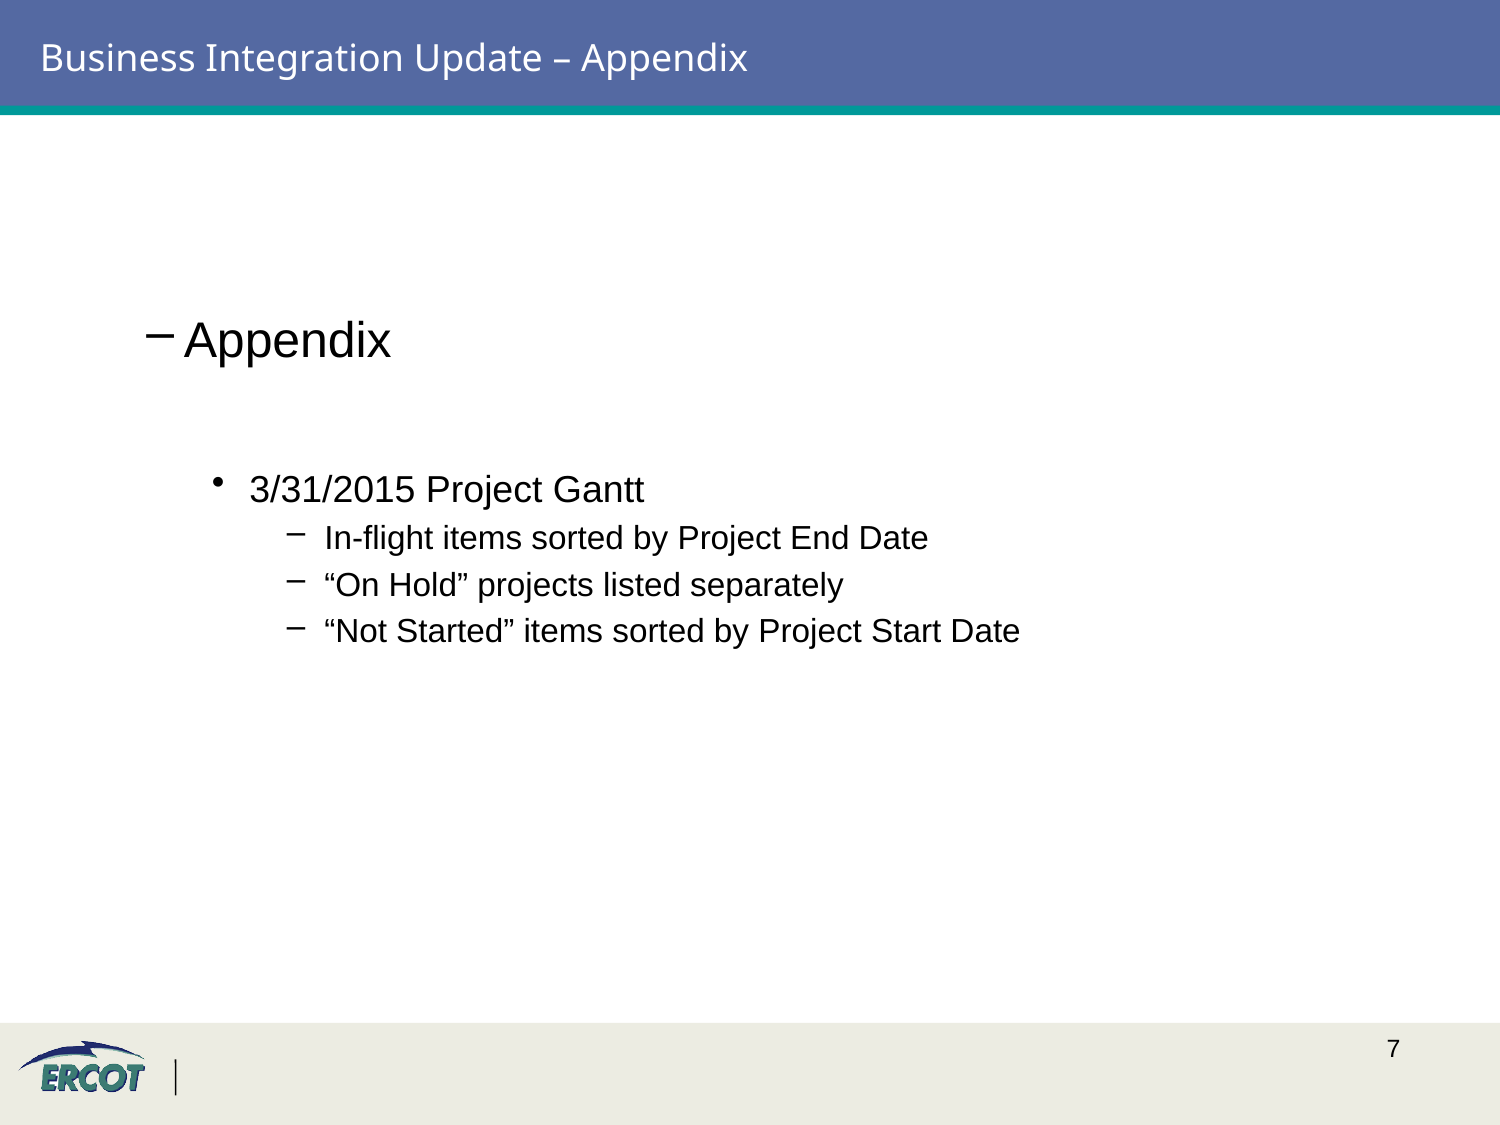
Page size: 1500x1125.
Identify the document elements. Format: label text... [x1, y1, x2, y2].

picture [10, 1031, 151, 1111]
title Business Integration Update – Appendix [24, 0, 1013, 113]
list Appendix 3/31/2015 Project Gantt In-flight items sorted by Project End Date “On Hold” projects listed separately “Not Started” items sorted by Project Start Date [75, 299, 1425, 813]
